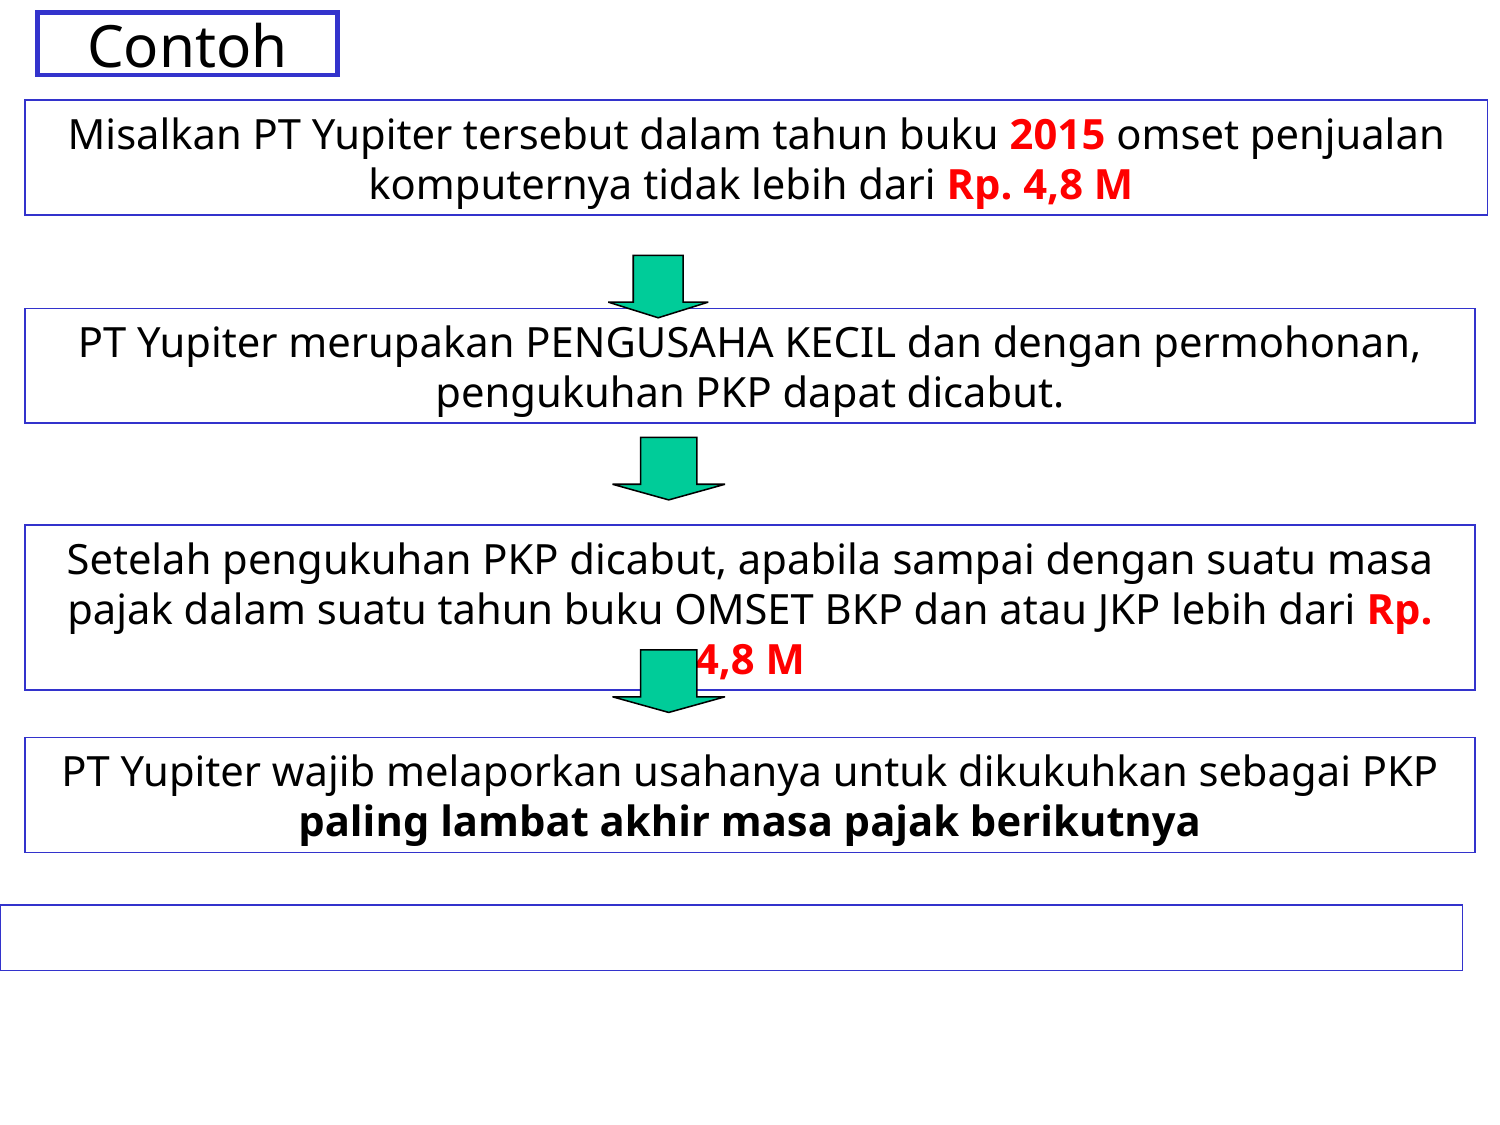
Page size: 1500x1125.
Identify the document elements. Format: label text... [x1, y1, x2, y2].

text_box [608, 255, 709, 318]
text_box PT Yupiter merupakan PENGUSAHA KECIL dan dengan permohonan, pengukuhan PKP dapat dicabut. [24, 308, 1475, 424]
text_box Setelah pengukuhan PKP dicabut, apabila sampai dengan suatu masa pajak dalam suatu tahun buku OMSET BKP dan atau JKP lebih dari Rp. 4,8 M [24, 525, 1475, 691]
text_box PT Yupiter wajib melaporkan usahanya untuk dikukuhkan sebagai PKP paling lambat akhir masa pajak berikutnya [24, 737, 1475, 853]
text_box [612, 649, 726, 713]
text_box [0, 905, 1463, 971]
text_box [612, 437, 726, 500]
title Contoh [37, 12, 338, 76]
text_box Misalkan PT Yupiter tersebut dalam tahun buku 2015 omset penjualan komputernya tidak lebih dari Rp. 4,8 M [24, 99, 1488, 215]
